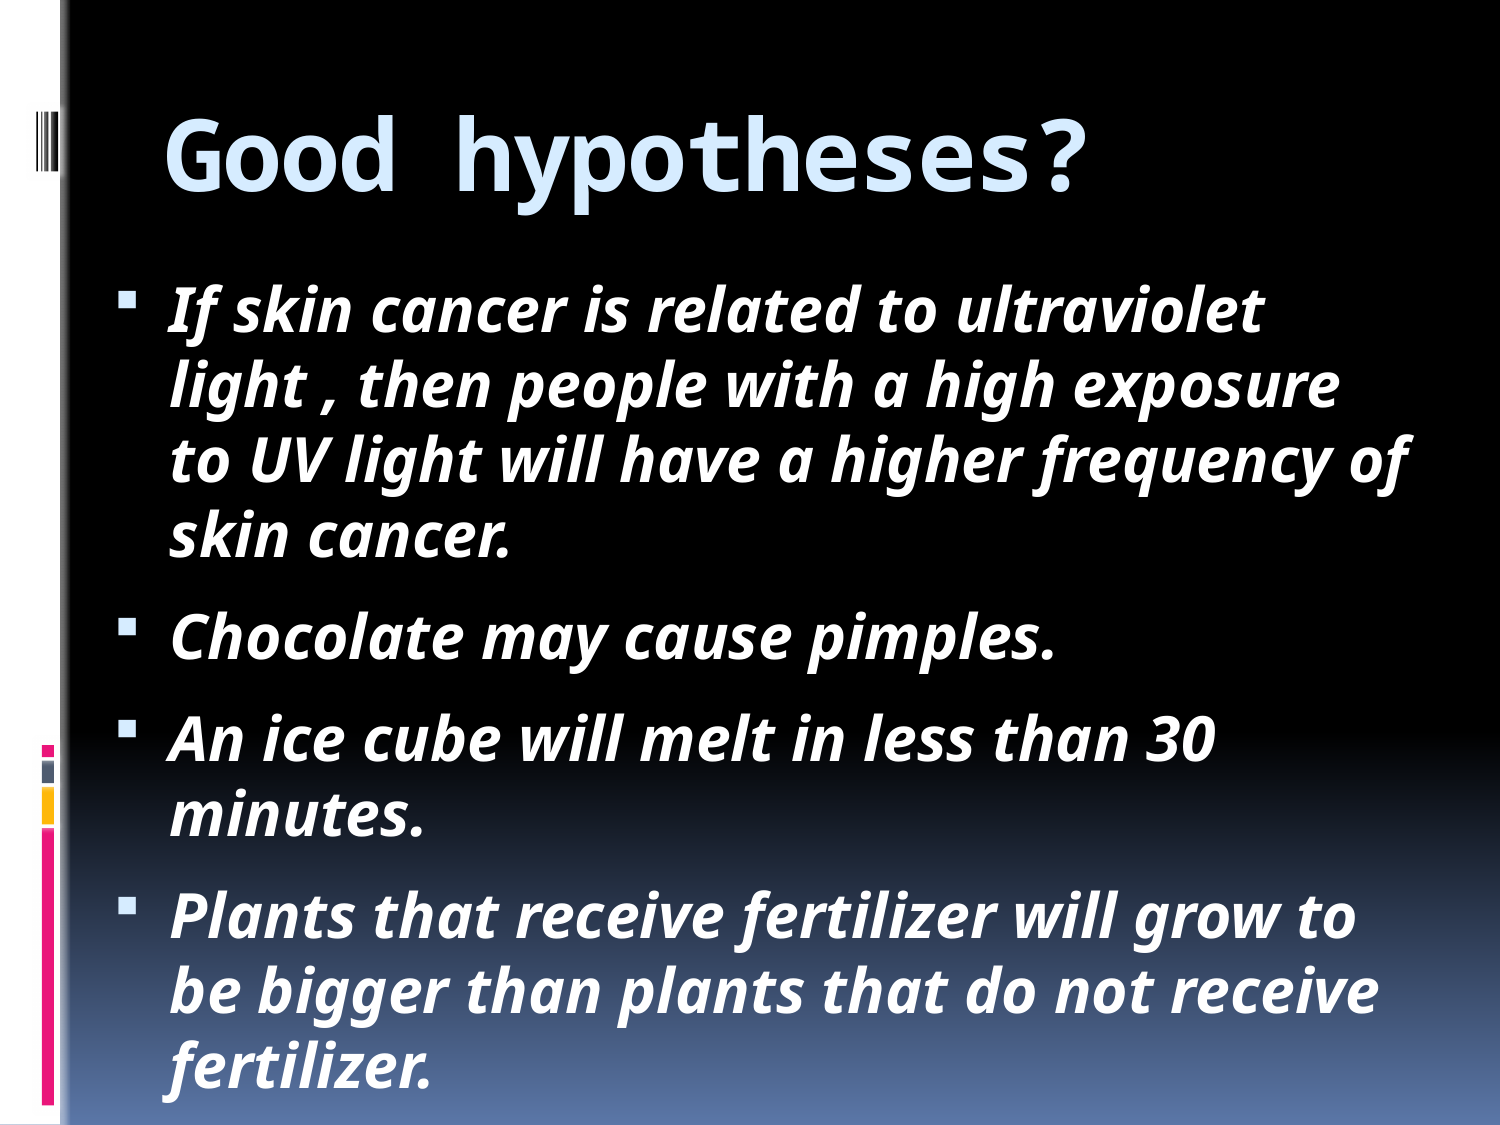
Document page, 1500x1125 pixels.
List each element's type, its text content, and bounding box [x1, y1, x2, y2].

list If skin cancer is related to ultraviolet light , then people with a high exposure to UV light will have a higher frequency of skin cancer. Chocolate may cause pimples. An ice cube will melt in less than 30 minutes. Plants that receive fertilizer will grow to be bigger than plants that do not receive fertilizer. [87, 262, 1425, 1063]
title Good hypotheses? [150, 83, 1425, 234]
